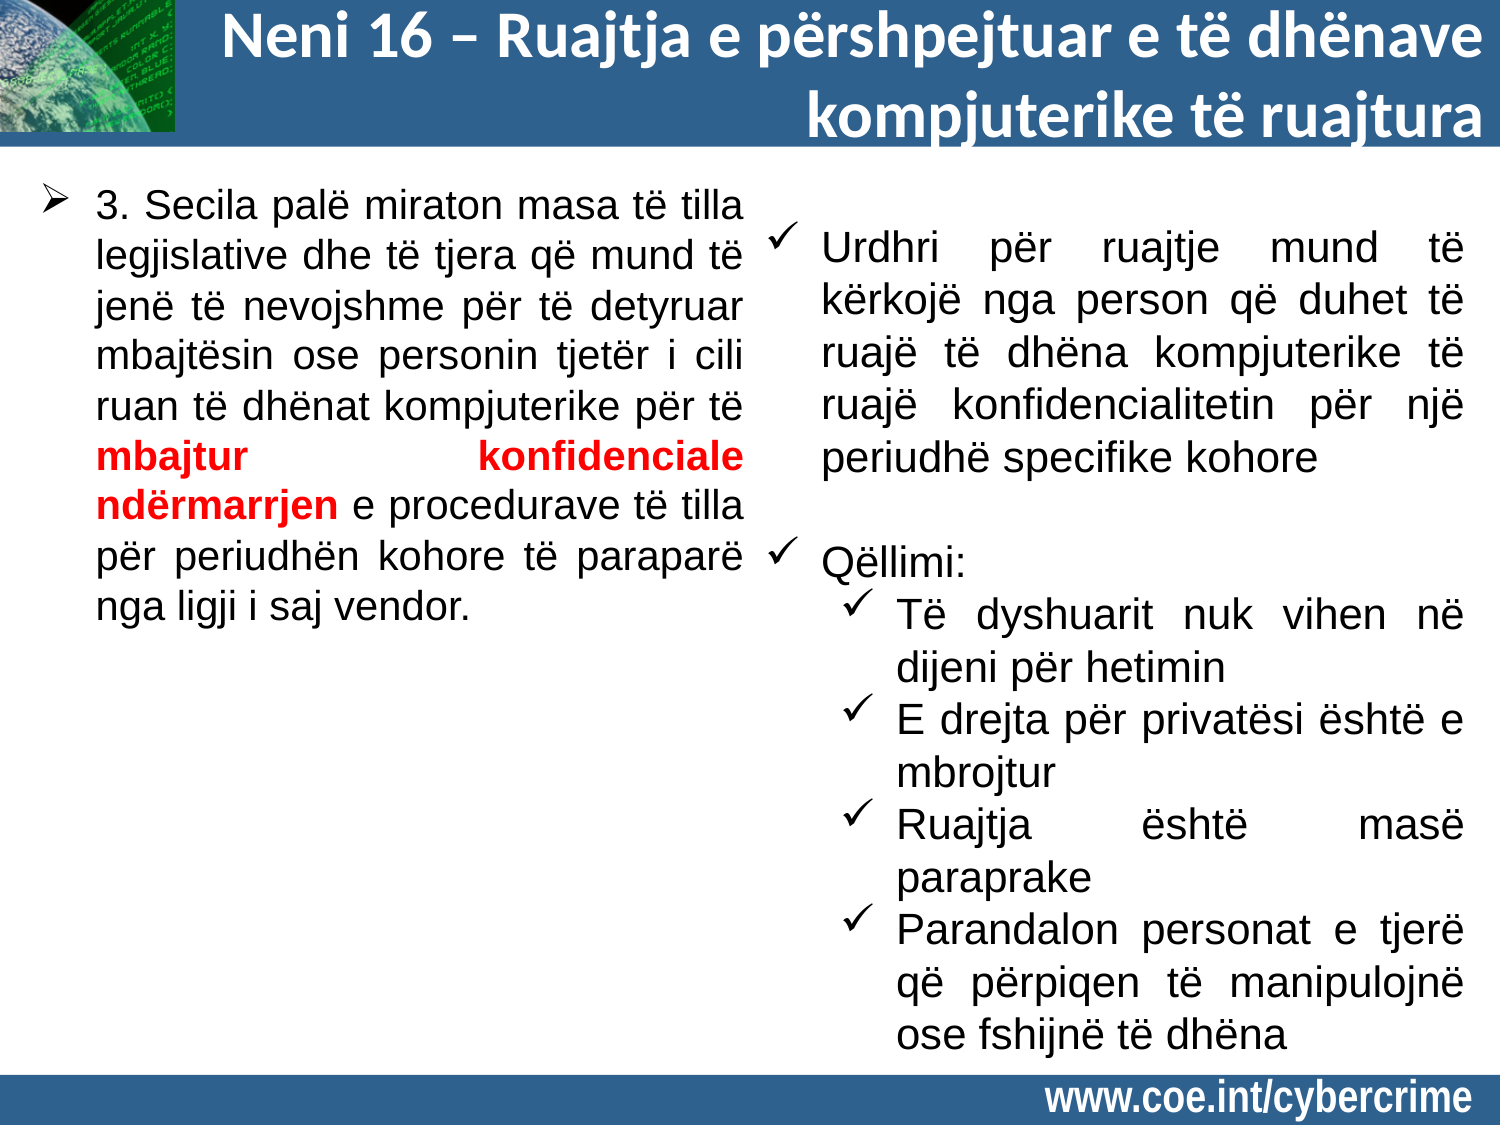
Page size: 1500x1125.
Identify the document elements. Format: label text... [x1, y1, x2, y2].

text_box Neni 16 – Ruajtja e përshpejtuar e të dhënave kompjuterike të ruajtura [0, 0, 1500, 149]
picture [0, 0, 175, 132]
text_box www.coe.int/cybercrime [1030, 1059, 1500, 1125]
text_box Urdhri për ruajtje mund të kërkojë nga person që duhet të ruajë të dhëna kompjuterike të ruajë konfidencialitetin për një periudhë specifike kohore Qëllimi: Të dyshuarit nuk vihen në dijeni për hetimin E drejta për privatësi është e mbrojtur Ruajtja është masë paraprake Parandalon personat e tjerë që përpiqen të manipulojnë ose fshijnë të dhëna [749, 211, 1480, 1066]
text_box 3. Secila palë miraton masa të tilla legjislative dhe të tjera që mund të jenë të nevojshme për të detyruar mbajtësin ose personin tjetër i cili ruan të dhënat kompjuterike për të mbajtur konfidenciale ndërmarrjen e procedurave të tilla për periudhën kohore të paraparë nga ligji i saj vendor. [24, 170, 759, 636]
text_box [0, 1073, 1030, 1125]
